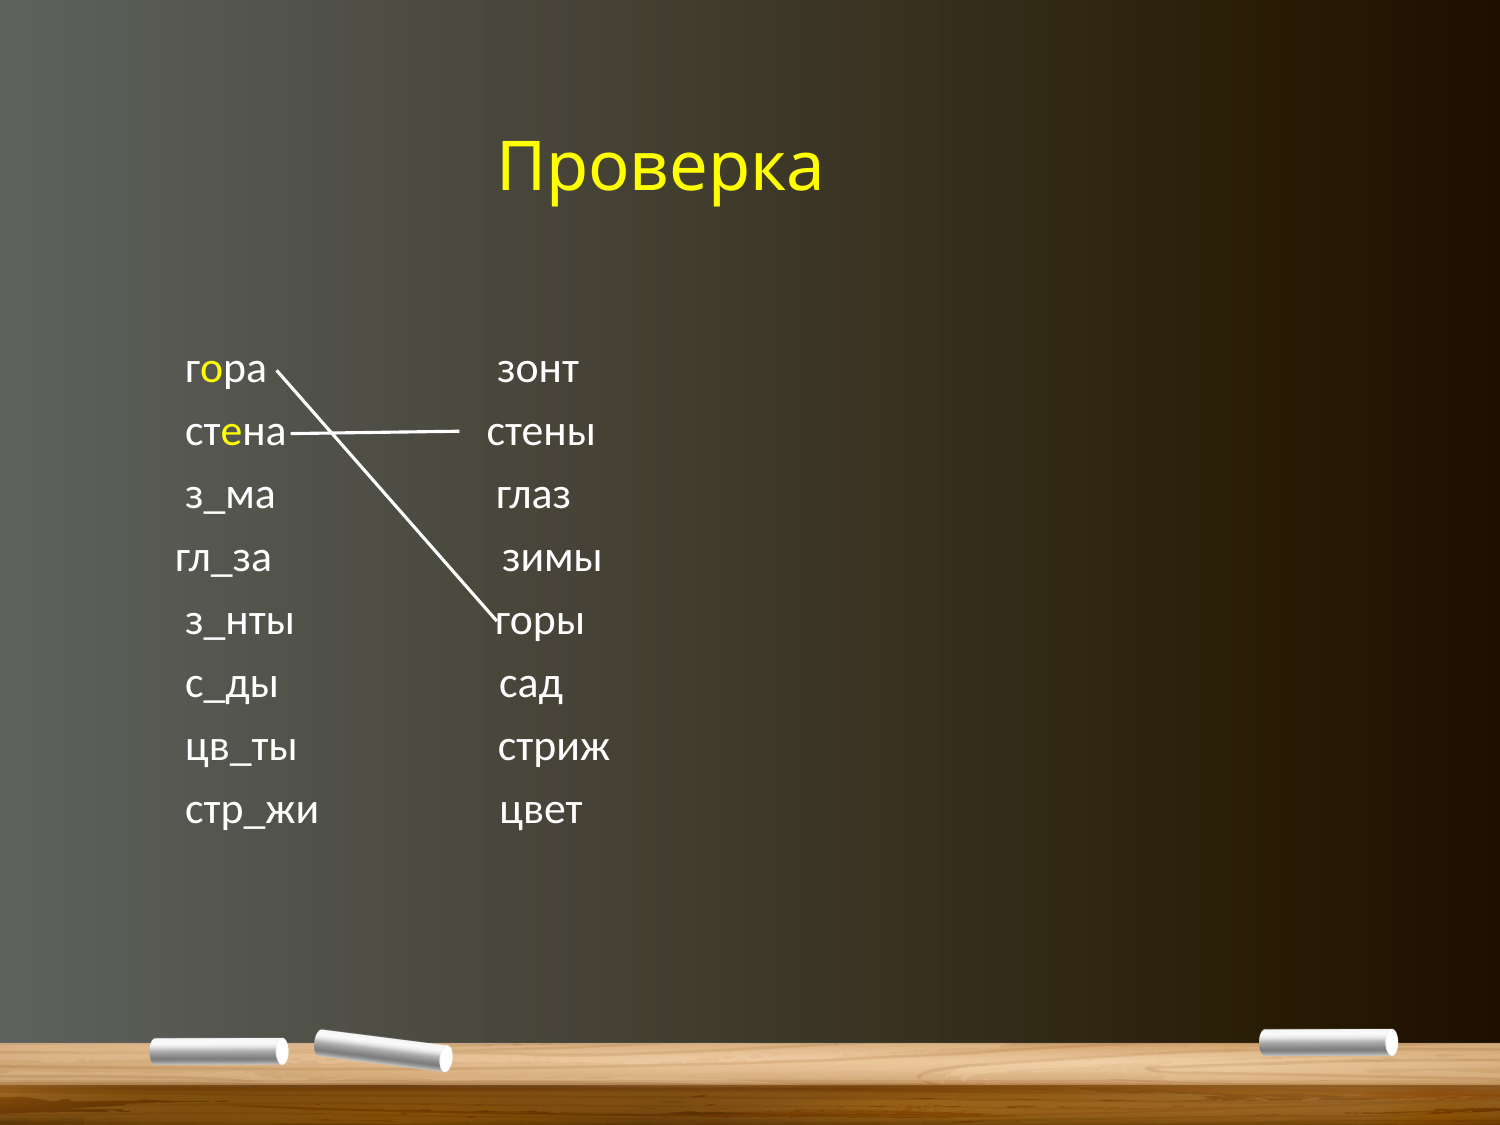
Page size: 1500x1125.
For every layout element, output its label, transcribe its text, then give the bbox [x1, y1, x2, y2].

list гора зонт стена стены з_ма глаз гл_за зимы з_нты горы с_ды сад цв_ты стриж стр_жи цвет [110, 337, 1397, 1014]
picture [0, 0, 1500, 1125]
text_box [261, 385, 513, 606]
title Проверка [103, 59, 1397, 278]
